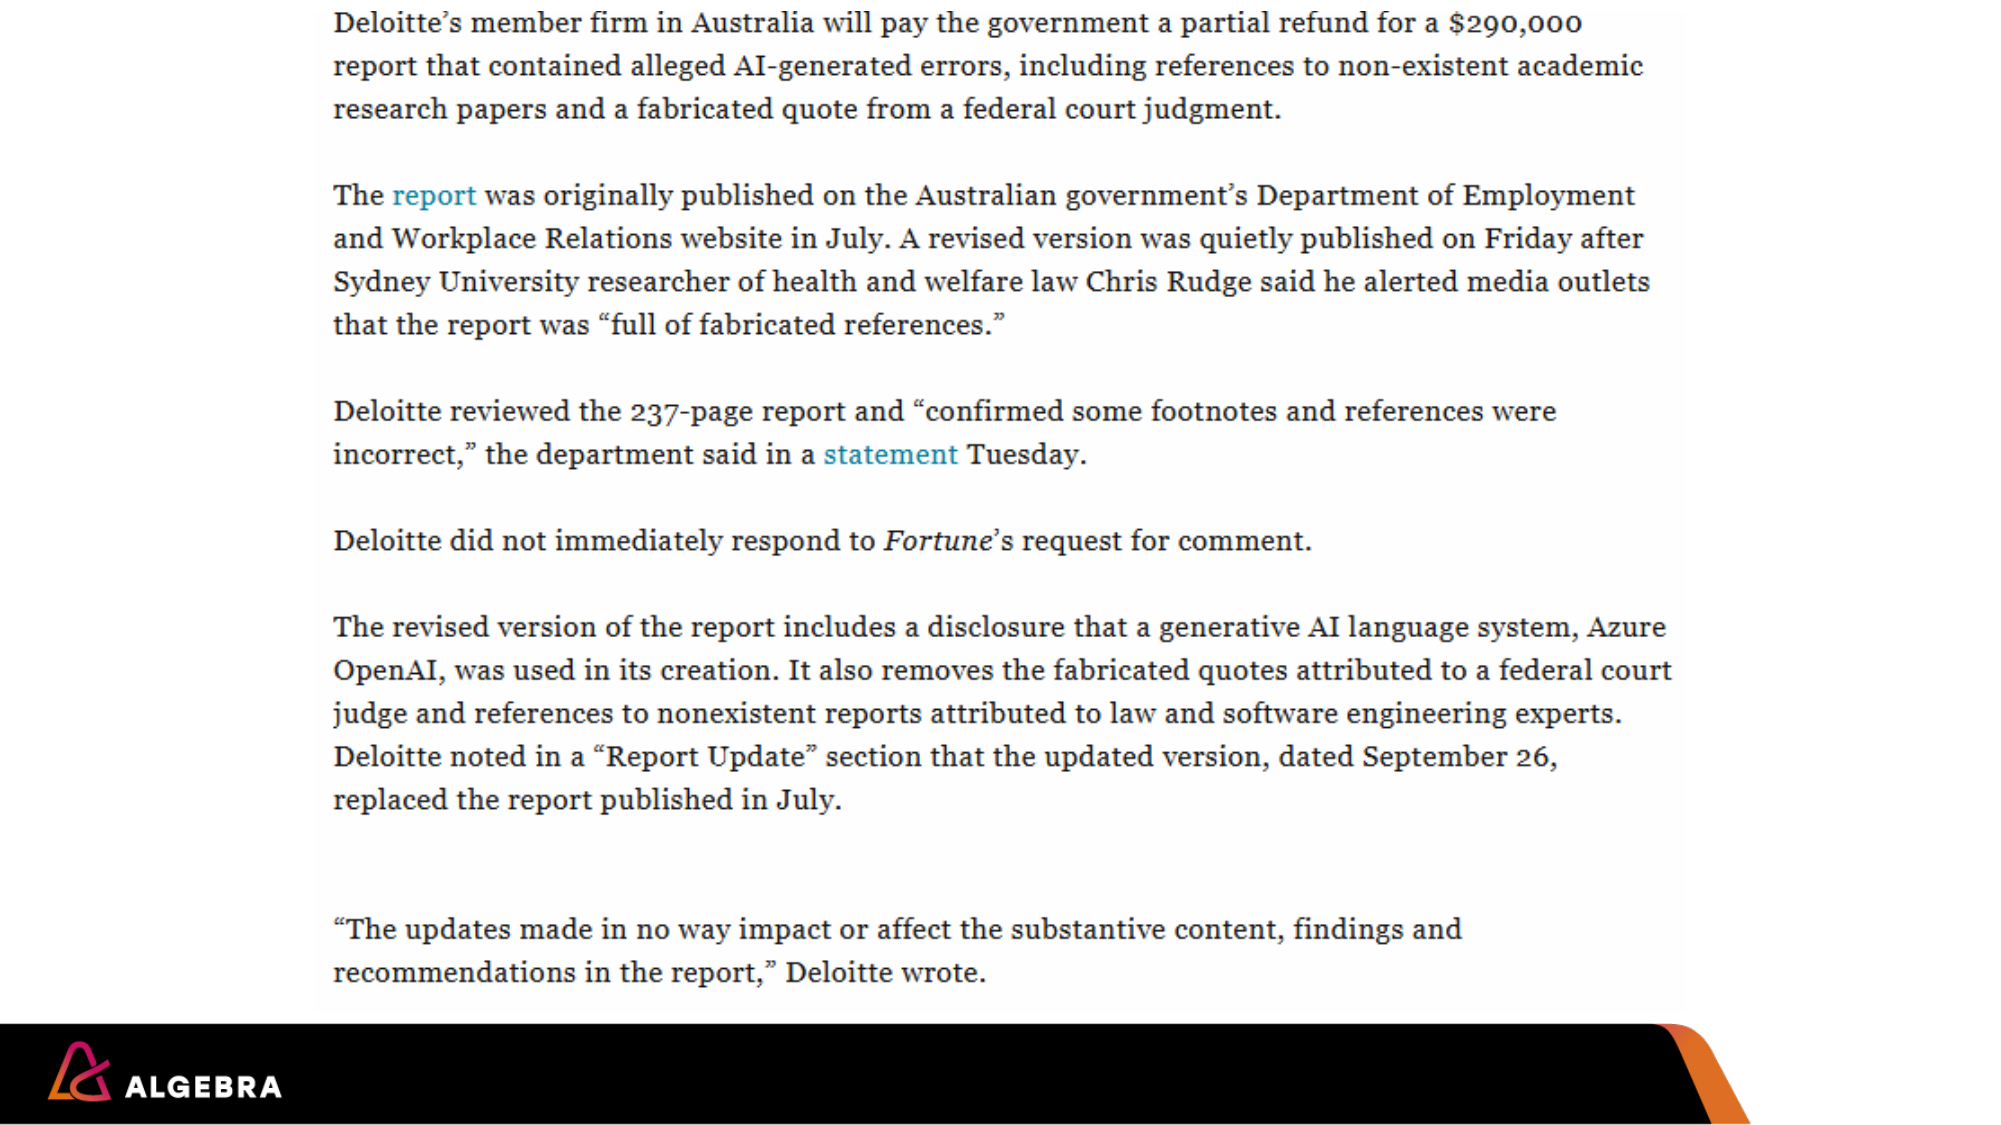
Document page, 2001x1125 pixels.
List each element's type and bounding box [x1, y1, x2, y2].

picture [0, 1023, 1958, 1125]
picture [314, 11, 1686, 1013]
